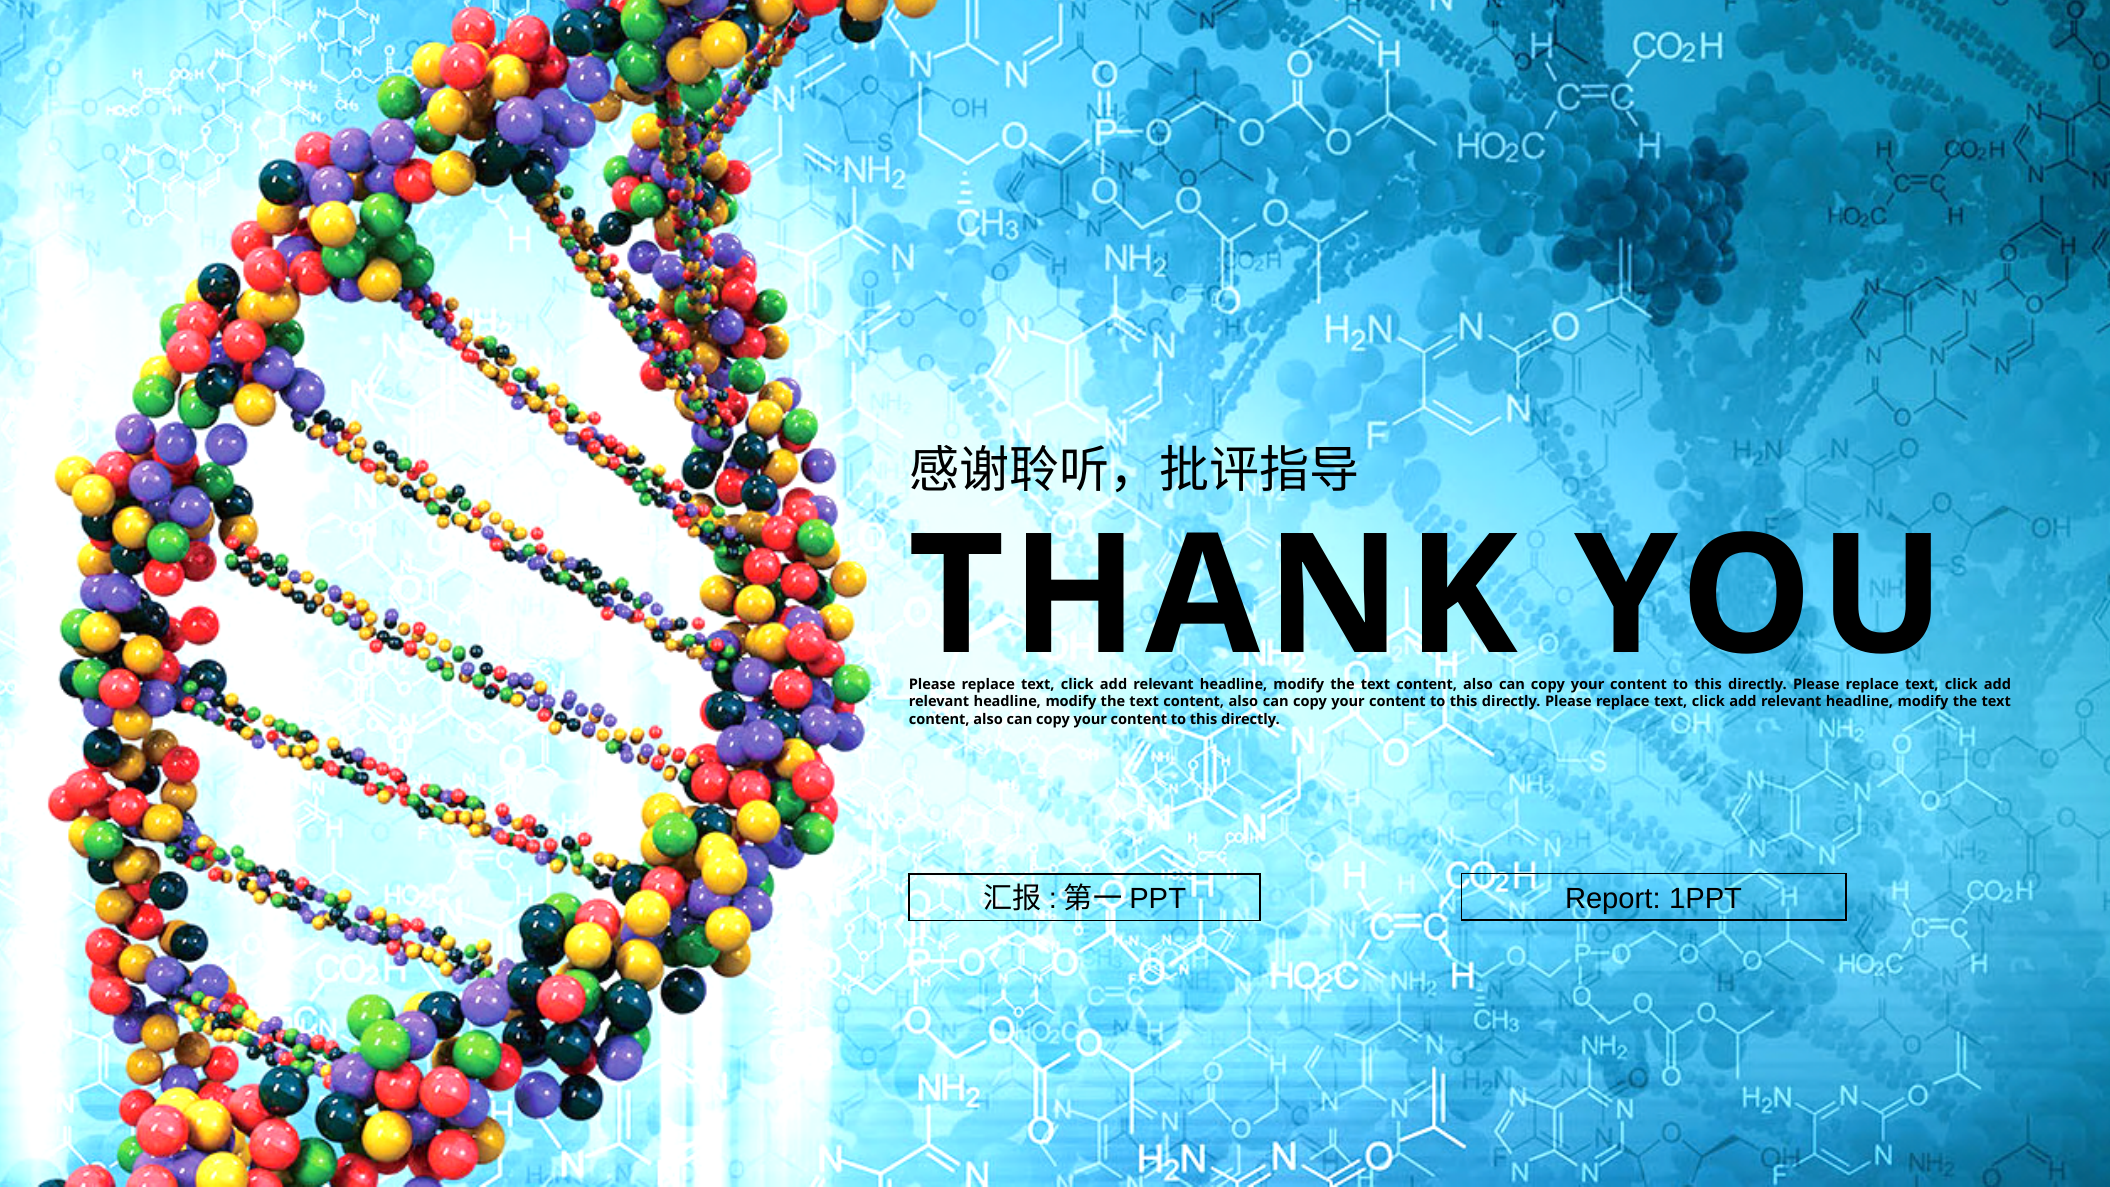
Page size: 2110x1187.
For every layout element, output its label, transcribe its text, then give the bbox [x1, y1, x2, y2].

text_box THANK YOU [909, 485, 2036, 686]
text_box 汇报:第一PPT [909, 873, 1261, 921]
text_box Report: 1PPT [1461, 873, 1846, 921]
text_box [0, 0, 2110, 1187]
text_box Please replace text, click add relevant headline, modify the text content, also can copy your content to this directly. Please replace text, click add relevant headline, modify the text content, also can copy your content to this directly. Please replace text, click add relevant headline, modify the text content, also can copy your content to this directly. [909, 674, 2012, 728]
text_box 感谢聆听，批评指导 [909, 437, 1870, 498]
